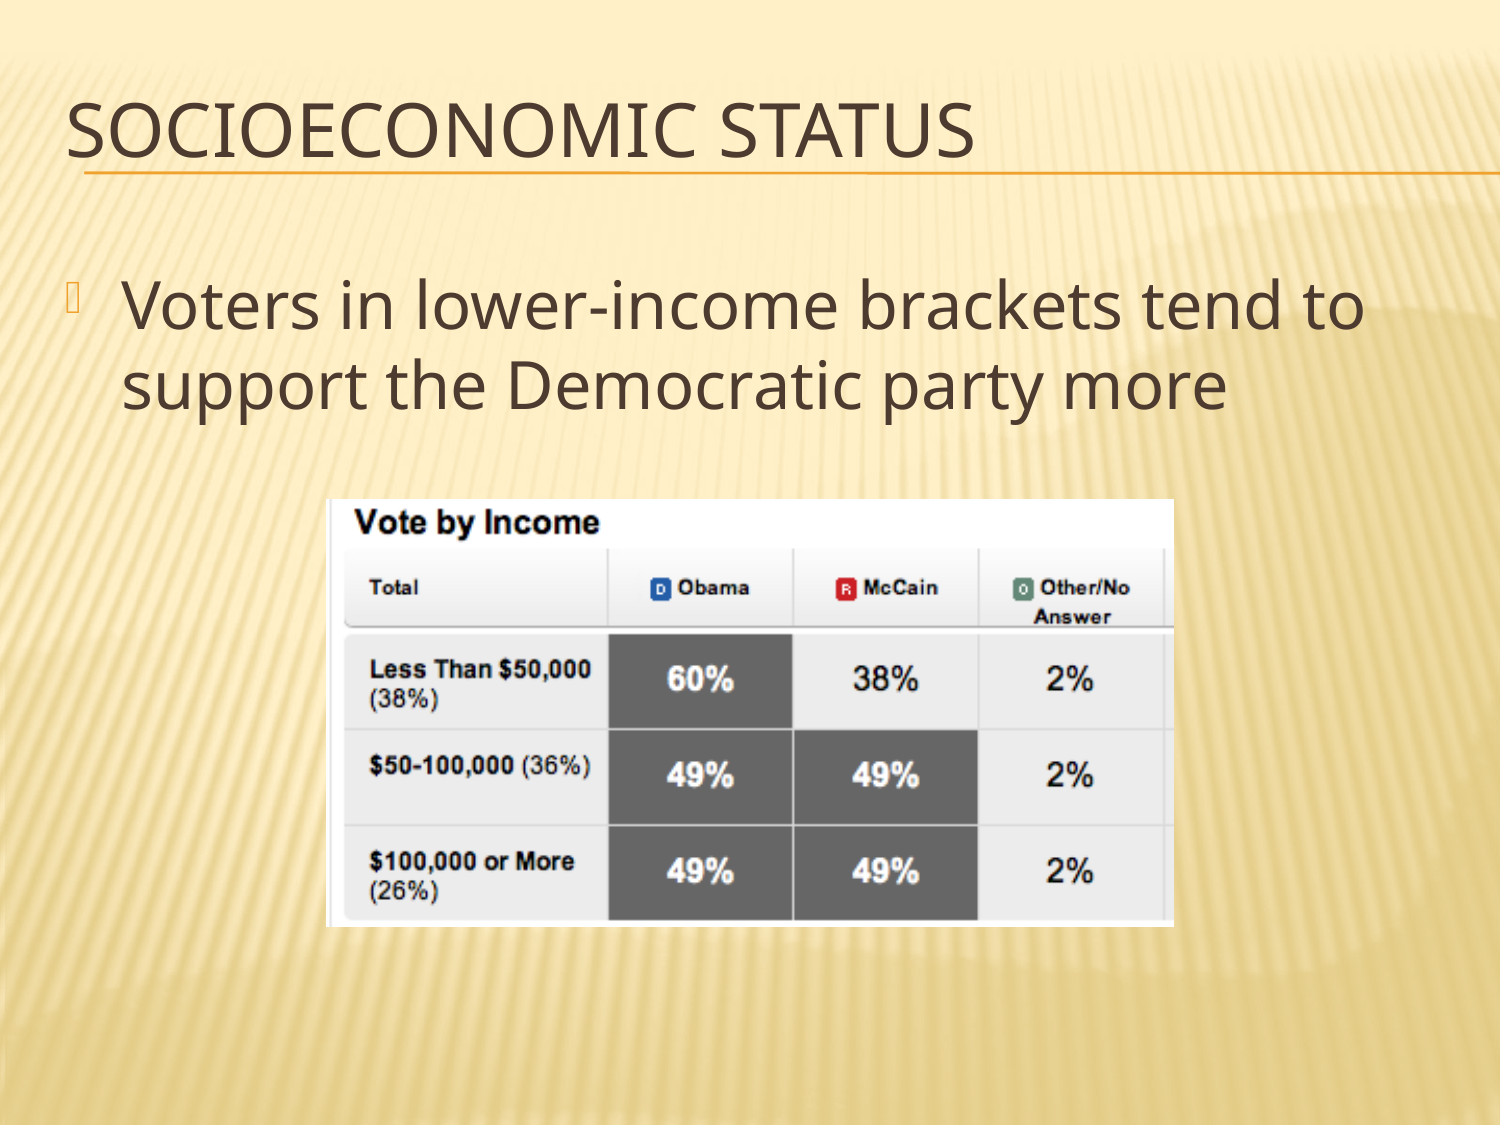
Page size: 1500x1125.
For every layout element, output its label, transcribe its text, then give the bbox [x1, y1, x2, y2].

title Socioeconomic Status [50, 75, 1475, 213]
list Voters in lower-income brackets tend to support the Democratic party more [50, 254, 1475, 998]
picture [325, 499, 1175, 928]
